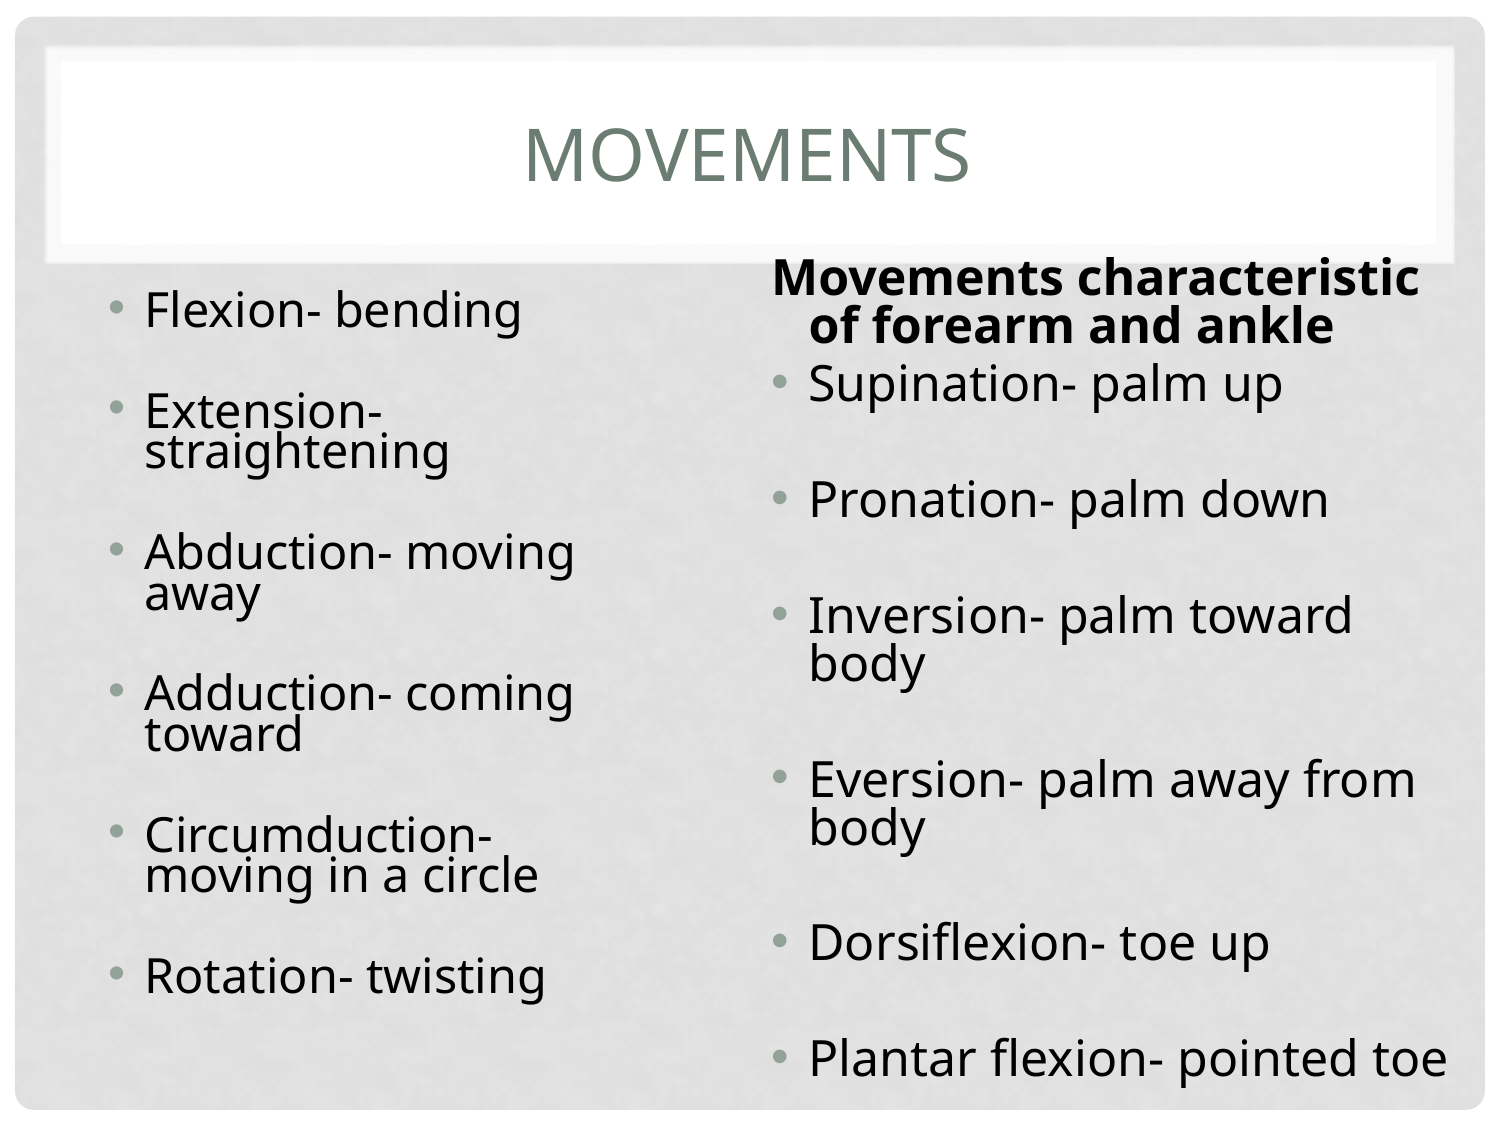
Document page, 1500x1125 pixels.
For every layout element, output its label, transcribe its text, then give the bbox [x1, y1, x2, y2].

list Flexion- bending Extension- straightening Abduction- moving away Adduction- coming toward Circumduction- moving in a circle Rotation- twisting [75, 287, 688, 1013]
text_box Movements characteristic of forearm and ankle Supination- palm up Pronation- palm down Inversion- palm toward body Eversion- palm away from body Dorsiflexion- toe up Plantar flexion- pointed toe [737, 249, 1468, 1063]
title movements [69, 66, 1425, 238]
